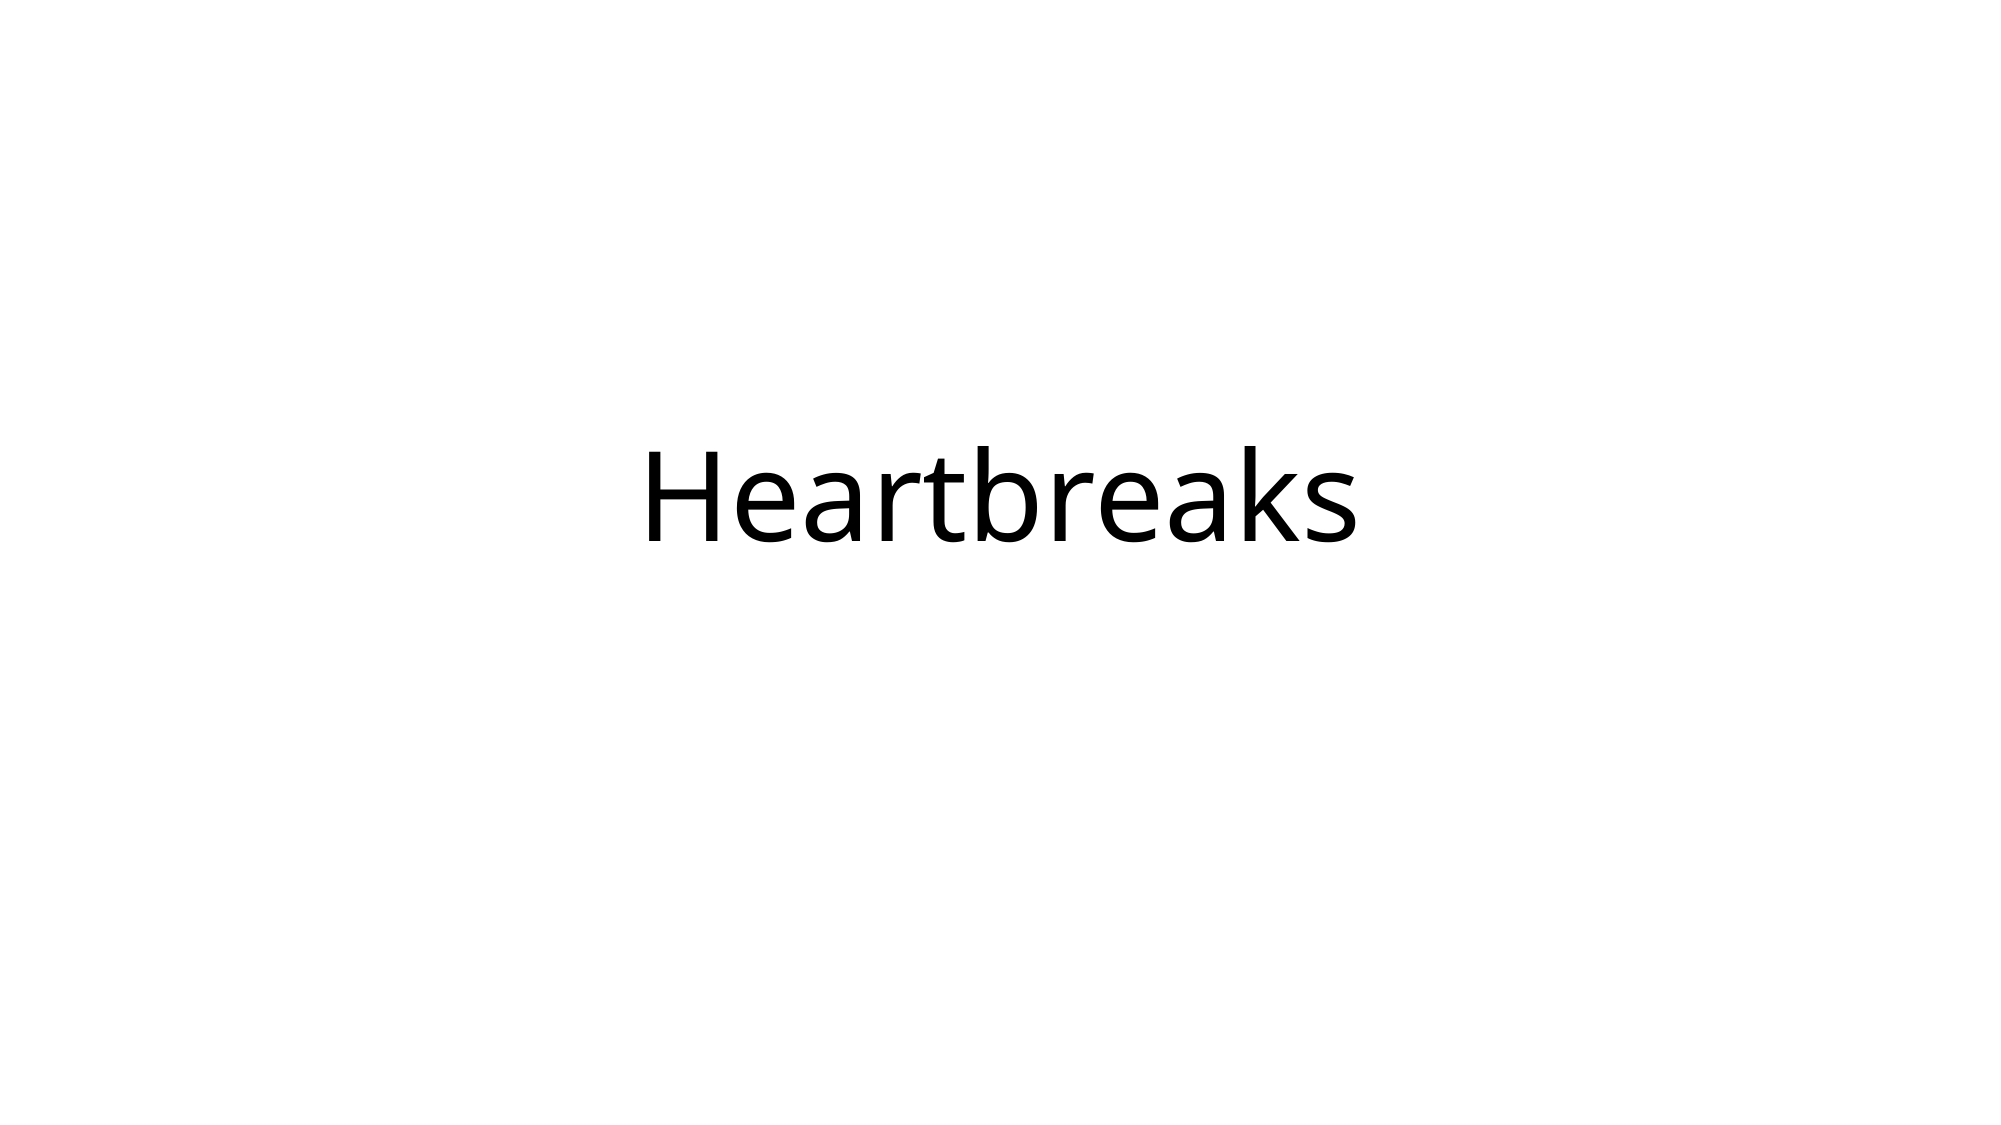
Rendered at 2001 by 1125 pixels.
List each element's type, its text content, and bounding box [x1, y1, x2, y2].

title Heartbreaks [249, 184, 1750, 576]
